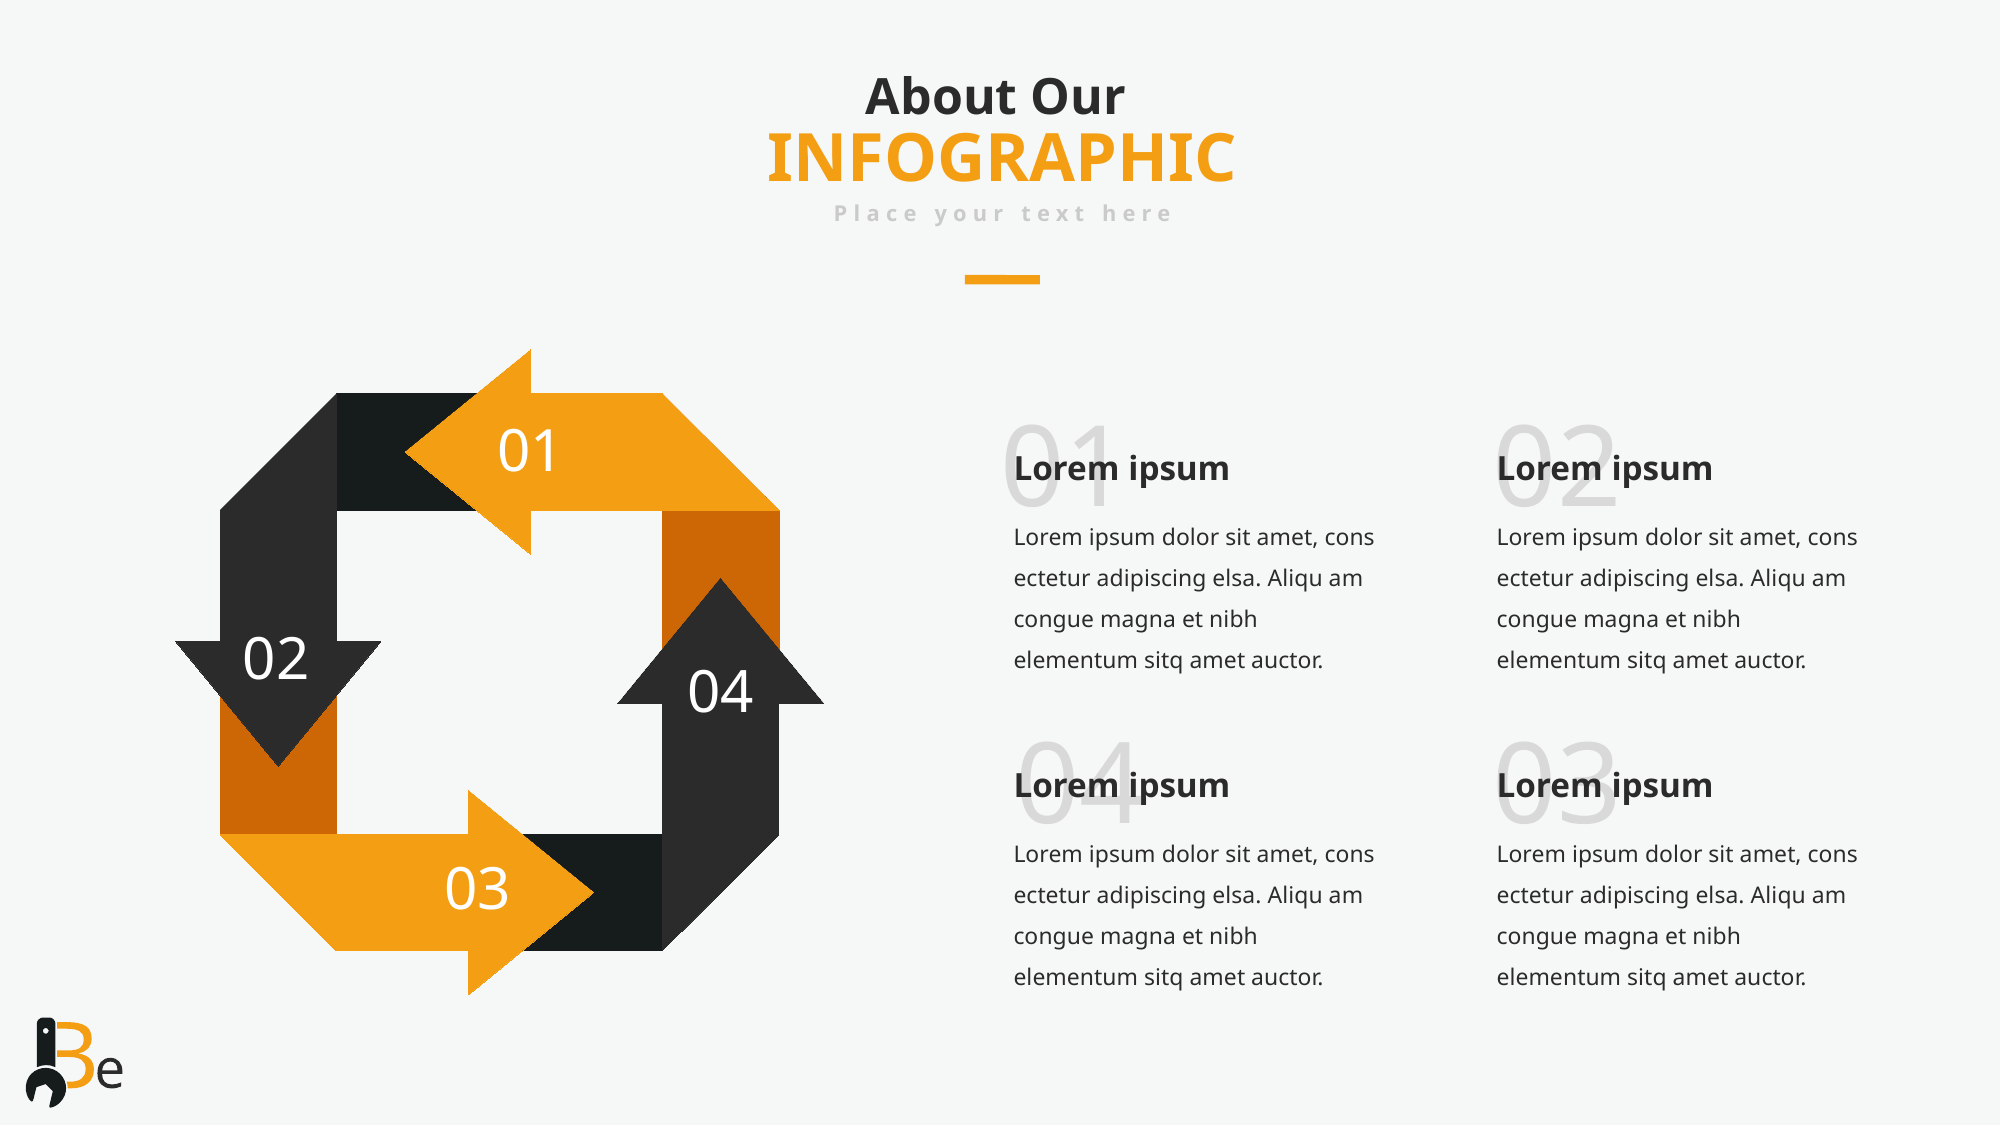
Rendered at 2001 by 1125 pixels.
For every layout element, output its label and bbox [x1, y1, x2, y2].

text_box [989, 703, 1422, 1001]
text_box [610, 57, 1394, 280]
text_box [9, 1022, 123, 1101]
text_box [989, 386, 1422, 684]
text_box [1472, 386, 1905, 684]
text_box [175, 349, 824, 995]
text_box [1472, 703, 1905, 1001]
